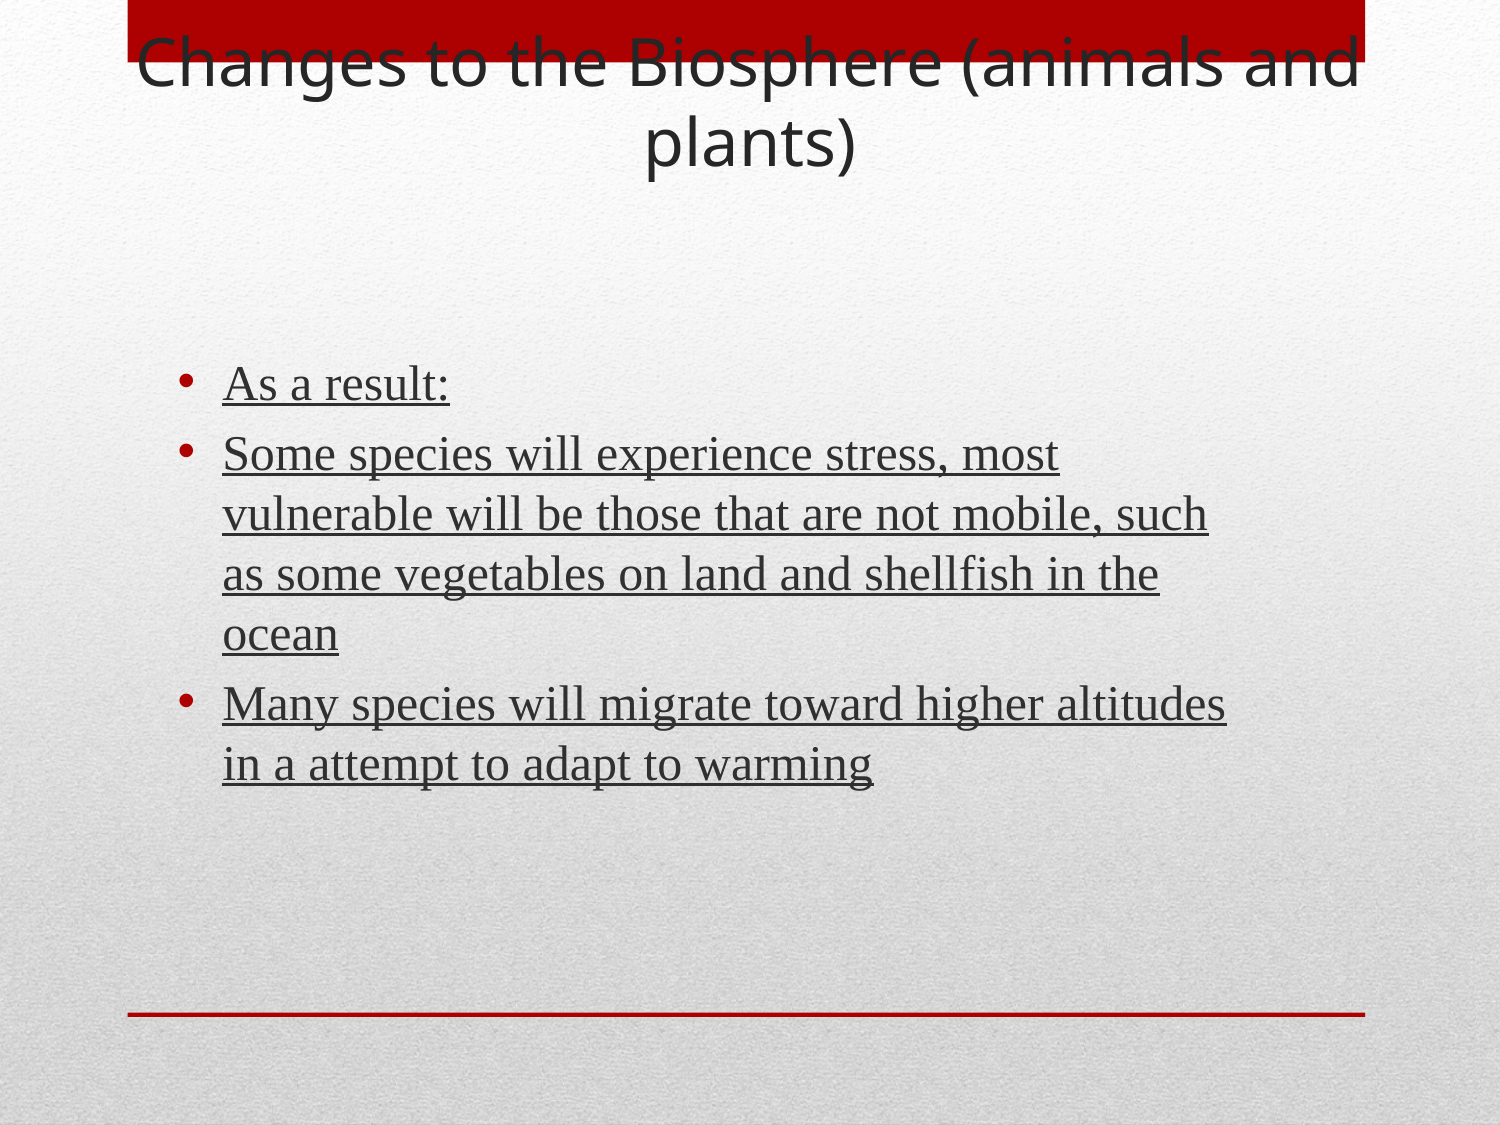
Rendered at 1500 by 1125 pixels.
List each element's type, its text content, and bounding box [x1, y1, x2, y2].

list As a result: Some species will experience stress, most vulnerable will be those that are not mobile, such as some vegetables on land and shellfish in the ocean Many species will migrate toward higher altitudes in a attempt to adapt to warming [162, 200, 1263, 1025]
title Changes to the Biosphere (animals and plants) [37, 75, 1463, 188]
